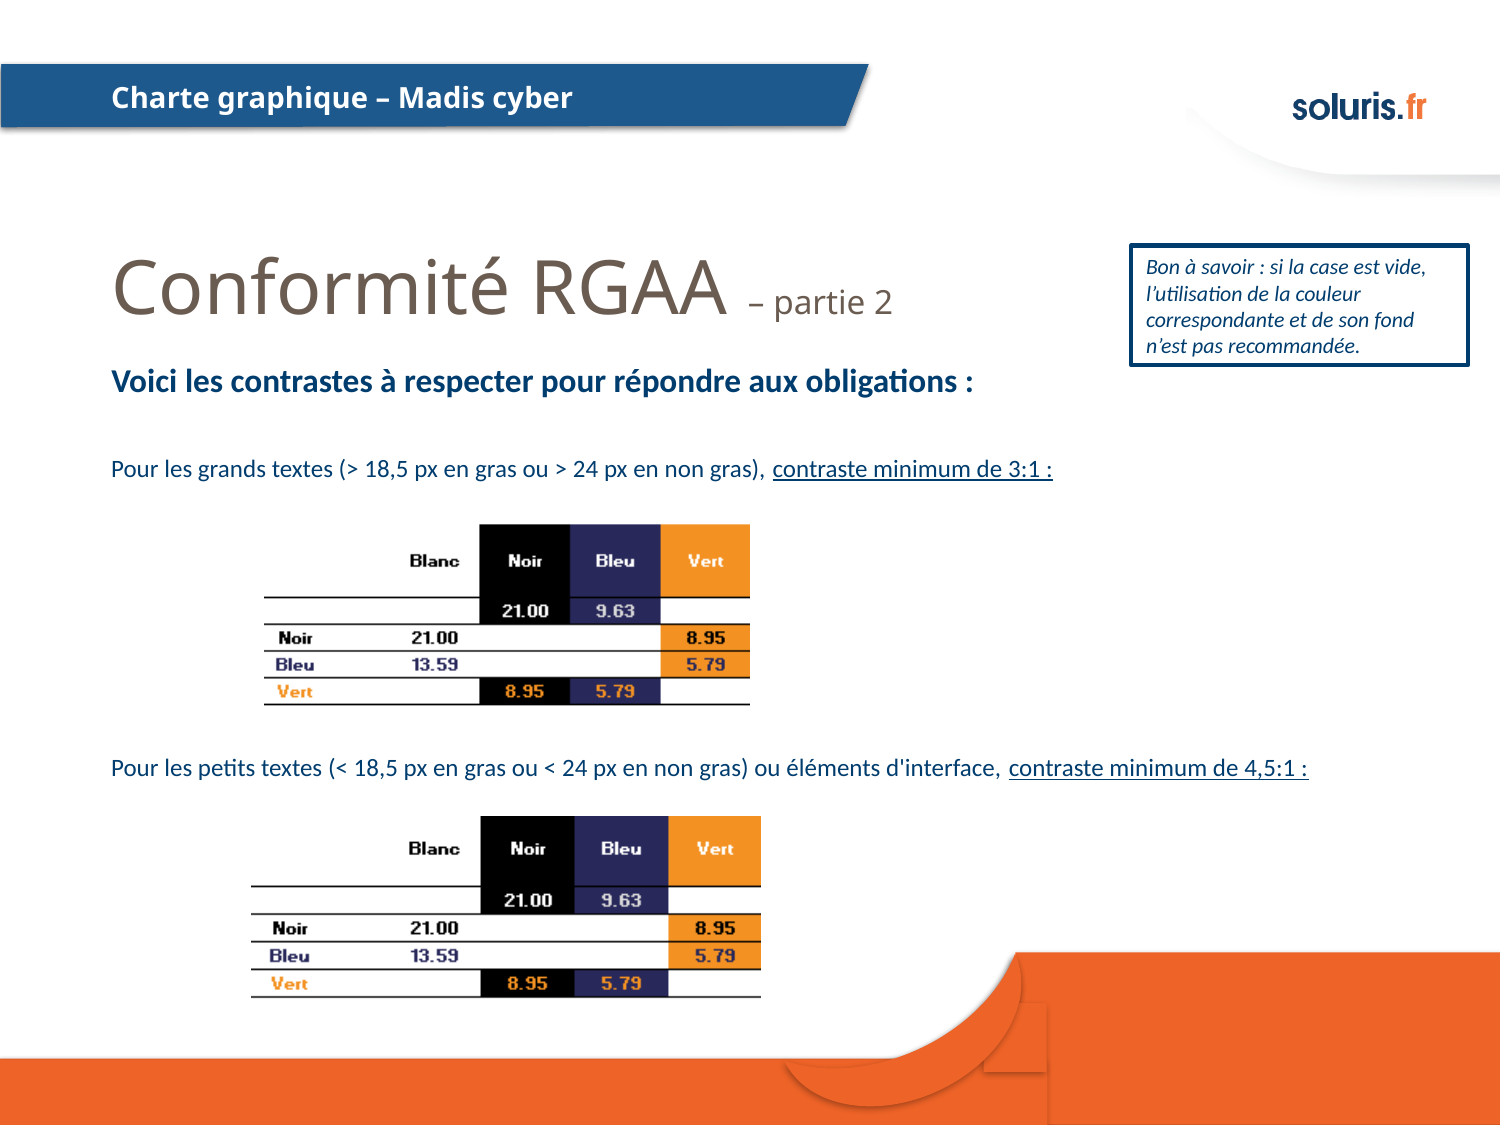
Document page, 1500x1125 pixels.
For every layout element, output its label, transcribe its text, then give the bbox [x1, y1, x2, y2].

list Voici les contrastes à respecter pour répondre aux obligations : [96, 351, 1404, 431]
text_box Bon à savoir : si la case est vide, l’utilisation de la couleur correspondante et de son fond n’est pas recommandée. [1129, 243, 1470, 367]
title Conformité RGAA – partie 2 [96, 218, 1425, 351]
picture [251, 816, 761, 1004]
picture [263, 523, 751, 715]
text_box Pour les grands textes (> 18,5 px en gras ou > 24 px en non gras), contraste minimum de 3:1 : Pour les petits textes (< 18,5 px en gras ou < 24 px en non gras) ou éléments d'interface, contraste minimum de 4,5:1 : [96, 445, 1339, 790]
picture [1185, 0, 1500, 197]
